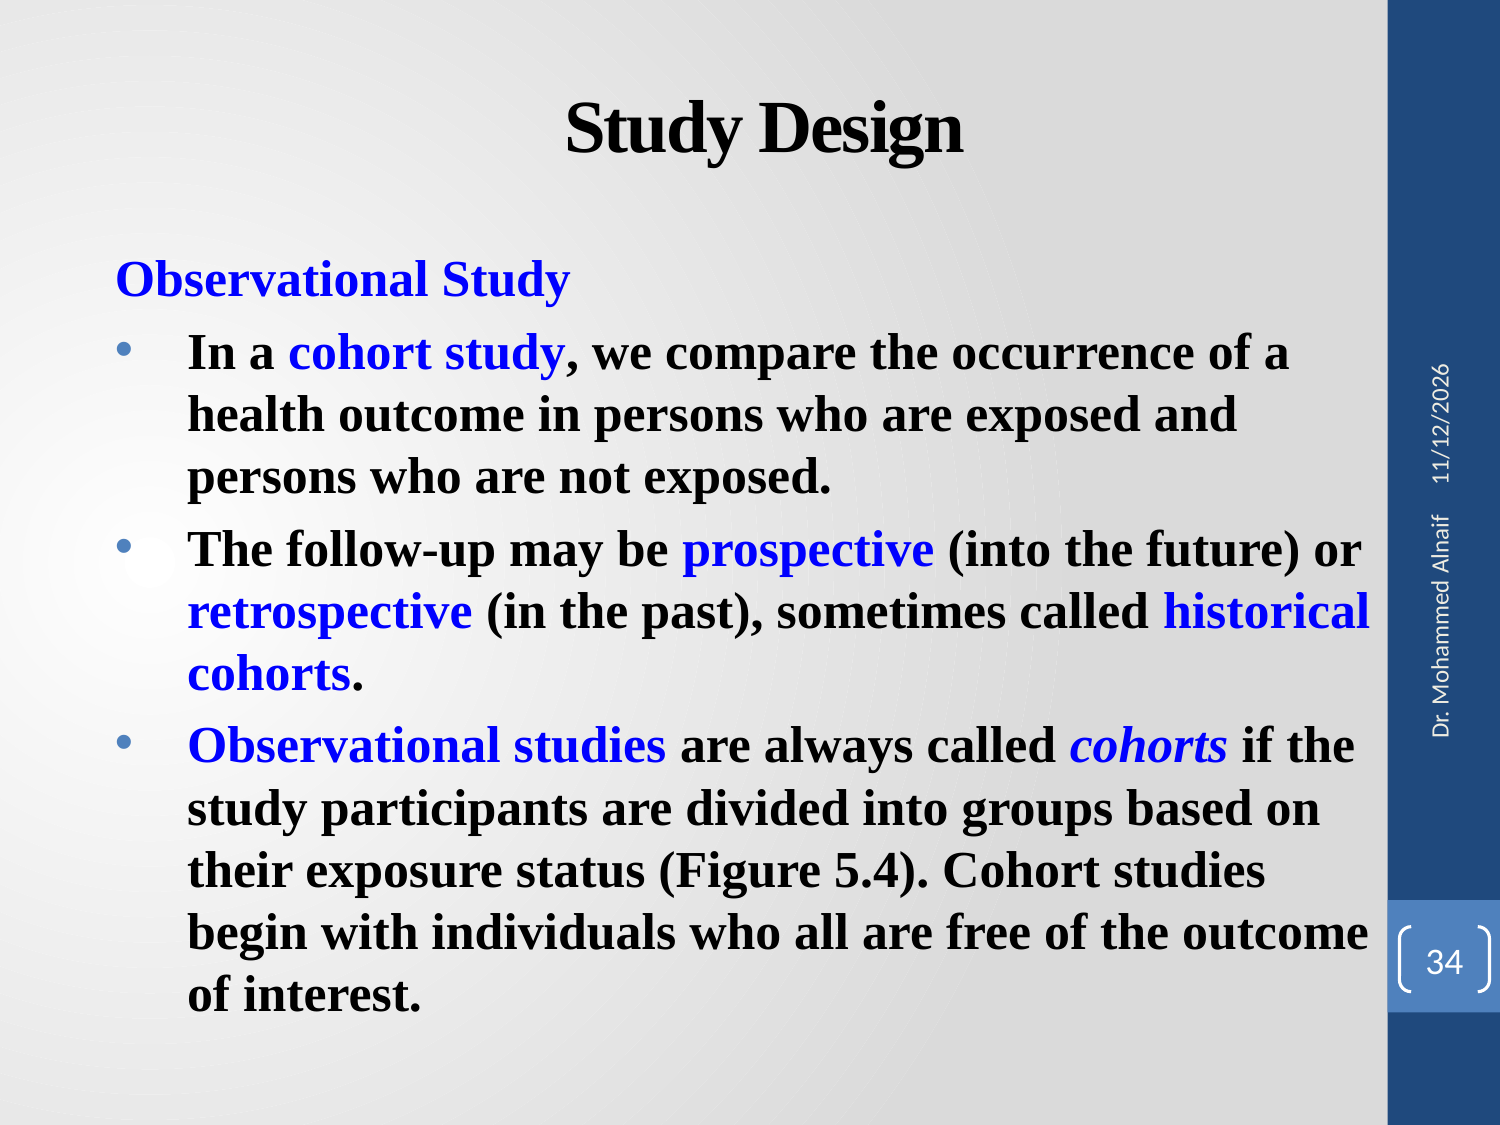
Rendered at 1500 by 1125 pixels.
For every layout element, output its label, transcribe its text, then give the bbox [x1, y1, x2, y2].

slide_number 34 [1397, 925, 1492, 994]
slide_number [1408, 100, 1469, 500]
subtitle Observational Study In a cohort study, we compare the occurrence of a health outcome in persons who are exposed and persons who are not exposed. The follow-up may be prospective (into the future) or retrospective (in the past), sometimes called historical cohorts. Observational studies are always called cohorts if the study participants are divided into groups based on their exposure status (Figure 5.4). Cohort studies begin with individuals who all are free of the outcome of interest. [99, 237, 1388, 1038]
title Study Design [112, 66, 1388, 175]
footer Dr. Mohammed Alnaif [1408, 500, 1469, 889]
